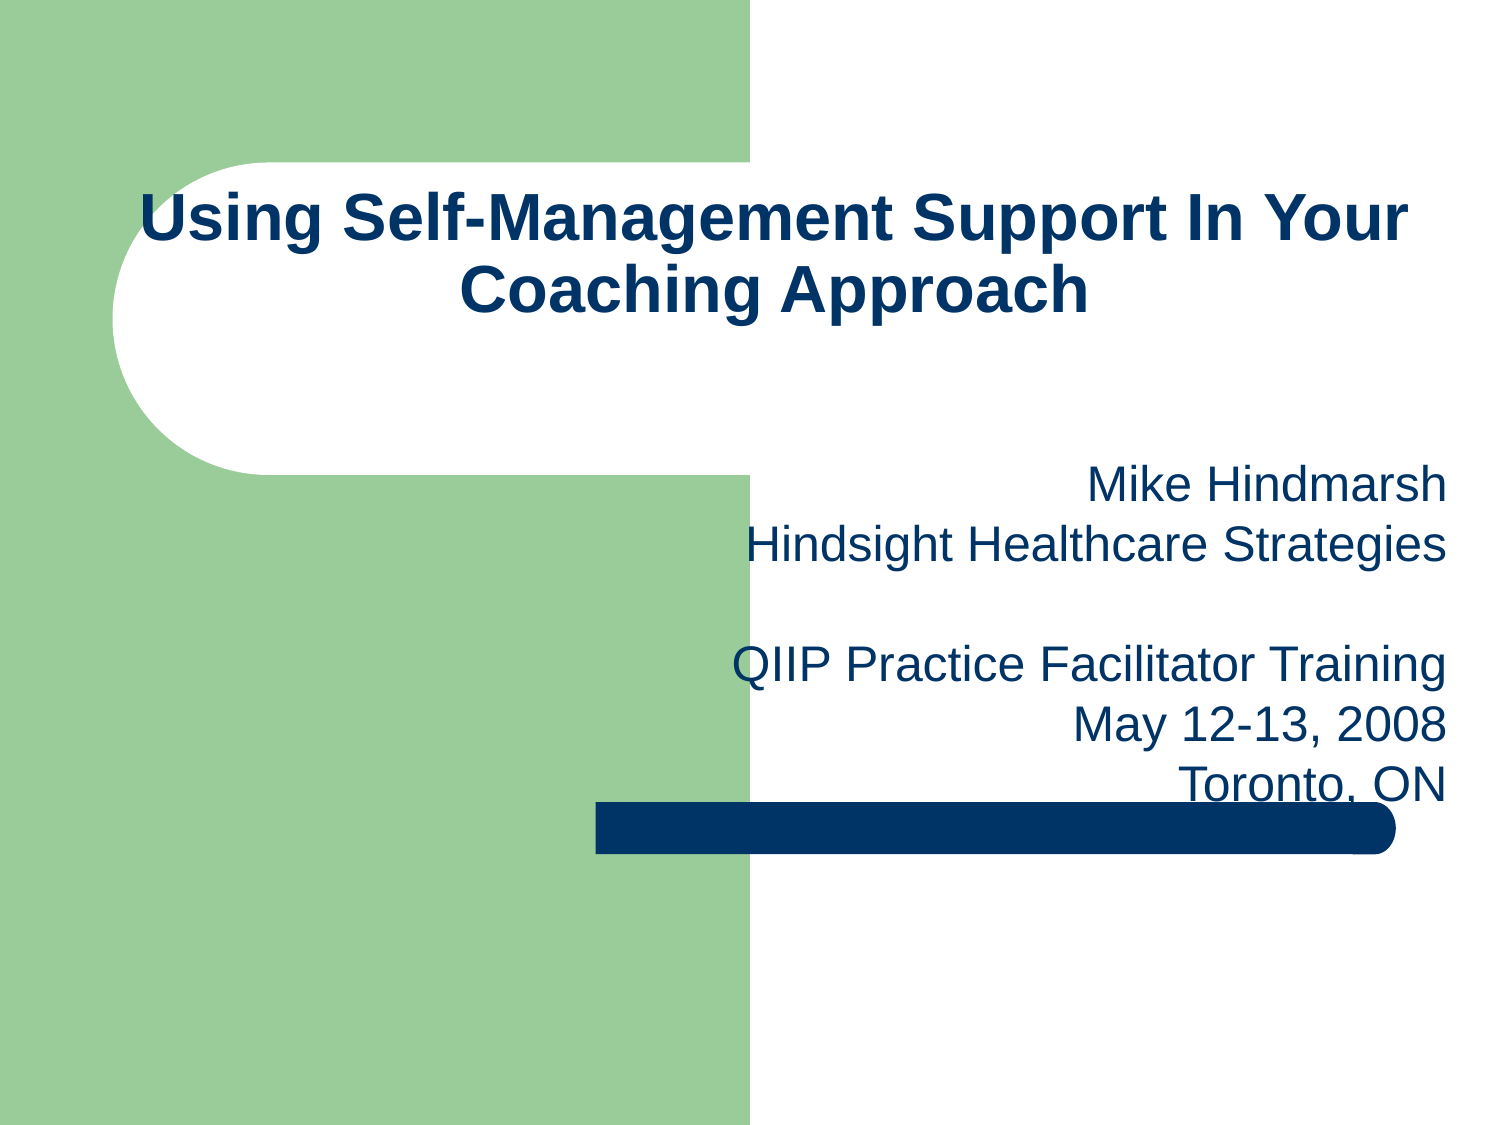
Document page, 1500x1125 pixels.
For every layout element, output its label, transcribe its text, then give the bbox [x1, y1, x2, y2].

title Using Self-Management Support In Your Coaching Approach [100, 160, 1451, 349]
text_box Mike Hindmarsh Hindsight Healthcare Strategies QIIP Practice Facilitator Training May 12-13, 2008 Toronto, ON [716, 444, 1463, 819]
